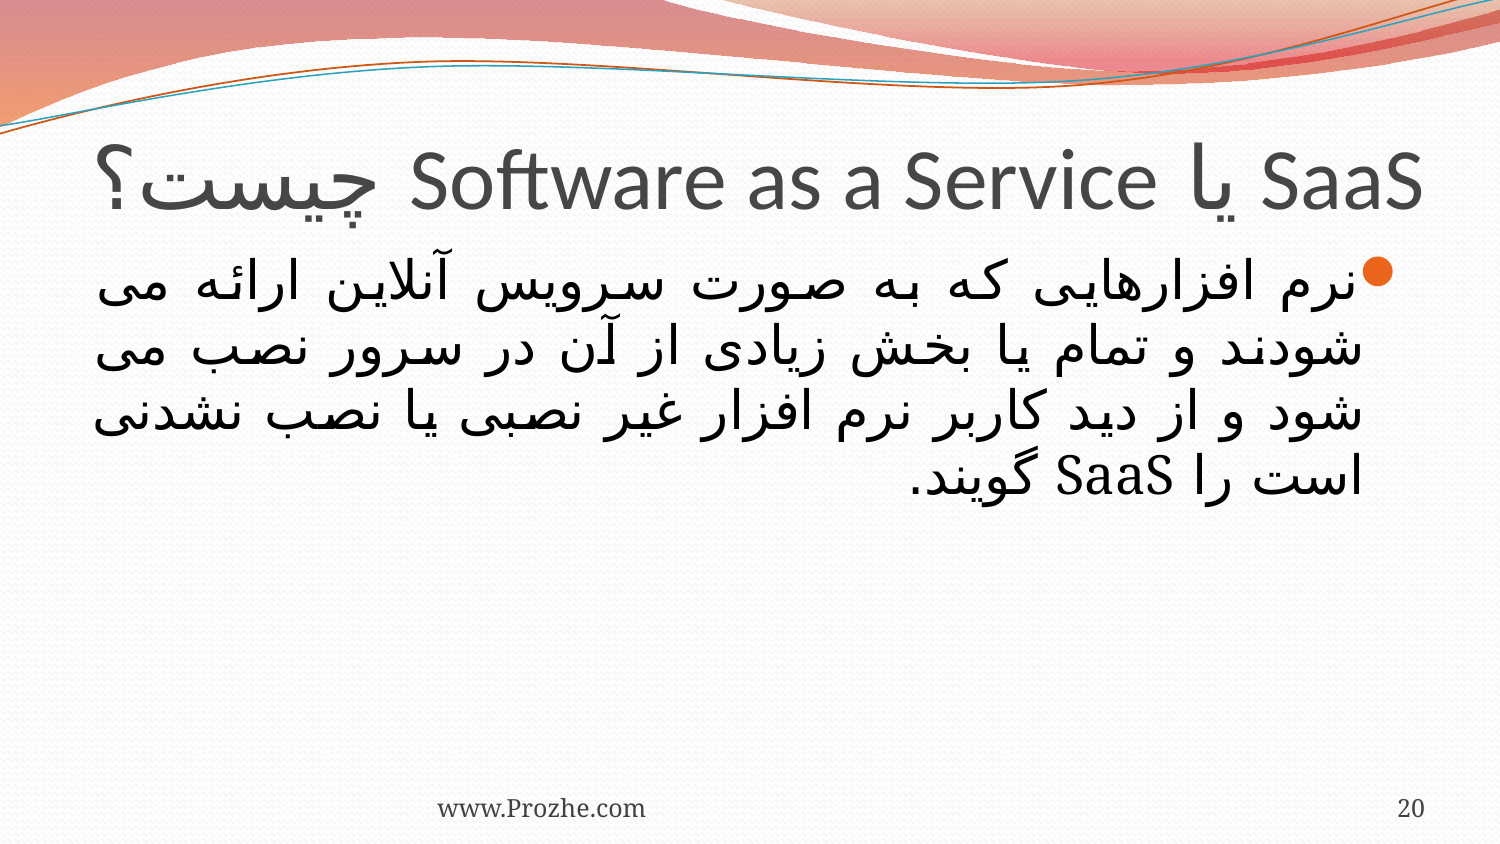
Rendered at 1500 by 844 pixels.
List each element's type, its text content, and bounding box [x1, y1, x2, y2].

title SaaS يا Software as a Service چيست؟ [75, 86, 1425, 228]
list نرم افزارهایی که به صورت سرویس آنلاین ارائه می شودند و تمام یا بخش زیادی از آن در سرور نصب می شود و از دید کاربر نرم افزار غیر نصبی یا نصب نشدنی است را SaaS گویند. [75, 238, 1425, 779]
slide_number 20 [1299, 782, 1425, 827]
footer www.Prozhe.com [437, 782, 988, 827]
